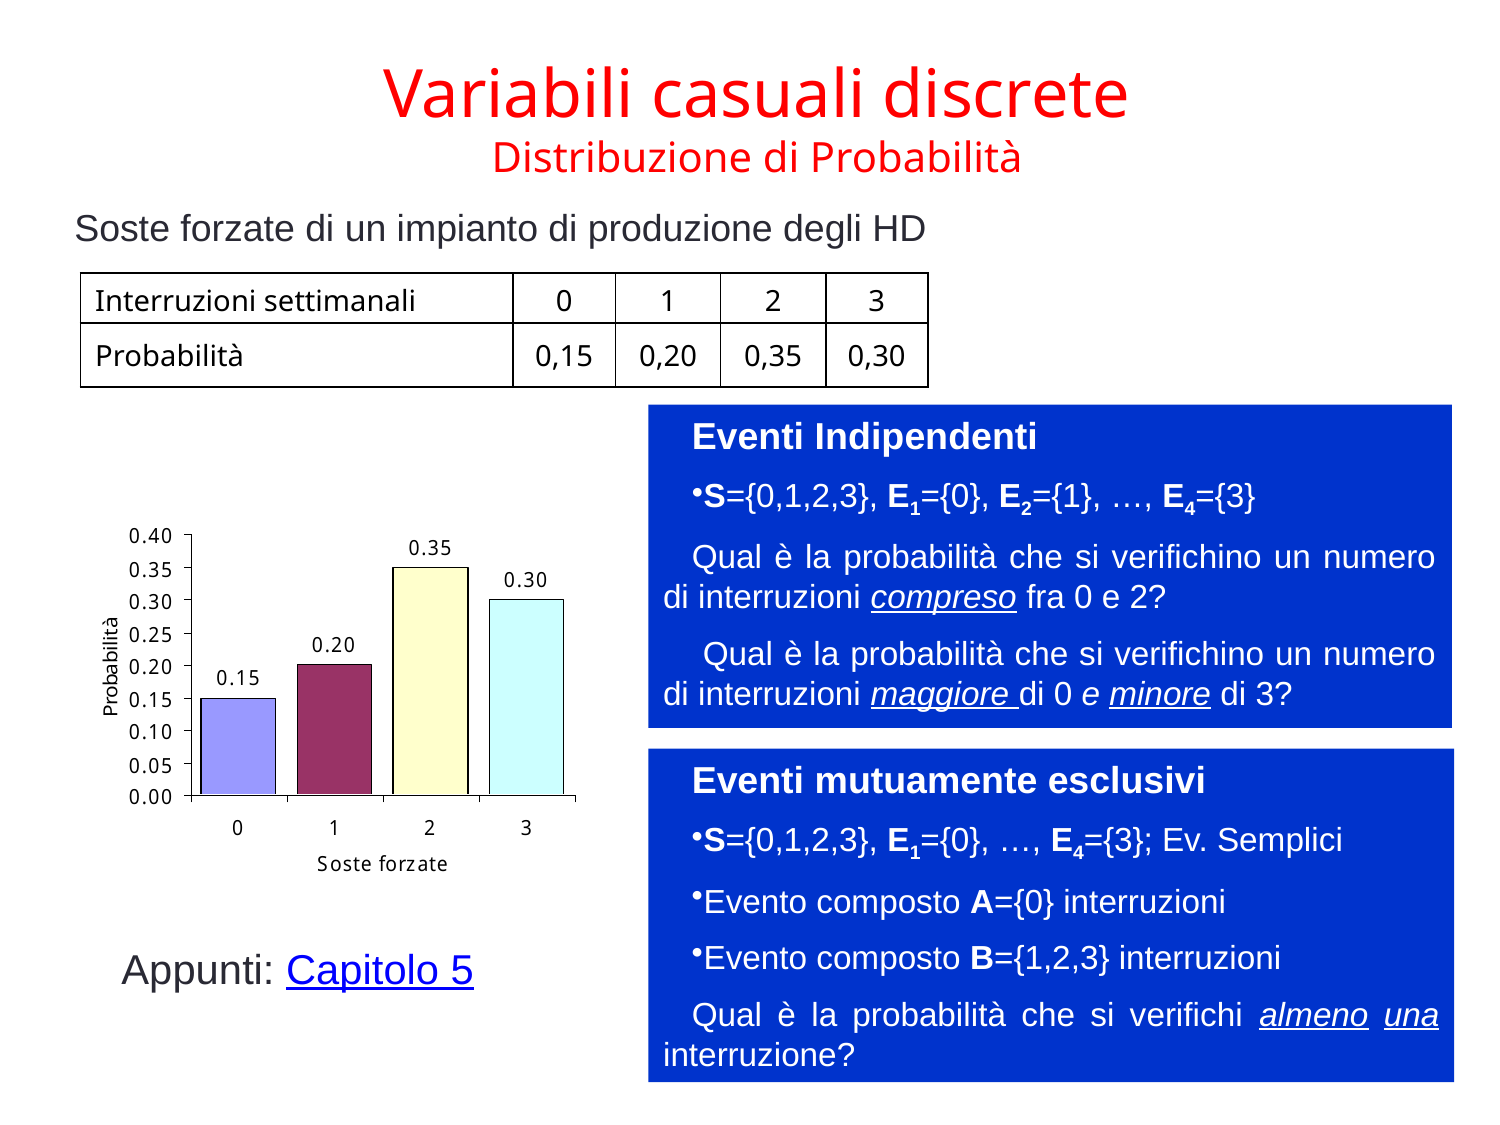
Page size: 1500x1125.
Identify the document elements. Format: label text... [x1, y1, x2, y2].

text_box Eventi Indipendenti S={0,1,2,3}, E1={0}, E2={1}, …, E4={3} Qual è la probabilità che si verifichino un numero di interruzioni compreso fra 0 e 2? Qual è la probabilità che si verifichino un numero di interruzioni maggiore di 0 e minore di 3? [648, 404, 1452, 728]
text_box Soste forzate di un impianto di produzione degli HD [59, 196, 954, 257]
text_box Appunti: Capitolo 5 [59, 935, 632, 1001]
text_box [51, 472, 649, 903]
table_header Interruzioni settimanali [81, 274, 512, 322]
table_cell 0,20 [616, 324, 720, 386]
text_box Eventi mutuamente esclusivi S={0,1,2,3}, E1={0}, …, E4={3}; Ev. Semplici Evento composto A={0} interruzioni Evento composto B={1,2,3} interruzioni Qual è la probabilità che si verifichi almeno una interruzione? [648, 748, 1455, 1083]
table_cell Probabilità [81, 324, 512, 386]
table_cell 0,30 [827, 324, 927, 386]
table_header 0 [514, 274, 615, 322]
table_header 1 [616, 274, 720, 322]
table_cell 0,15 [514, 324, 615, 386]
table_cell 0,35 [721, 324, 825, 386]
table_header 3 [827, 274, 927, 322]
table_header 2 [721, 274, 825, 322]
title Variabili casuali discrete Distribuzione di Probabilità [66, 39, 1449, 194]
